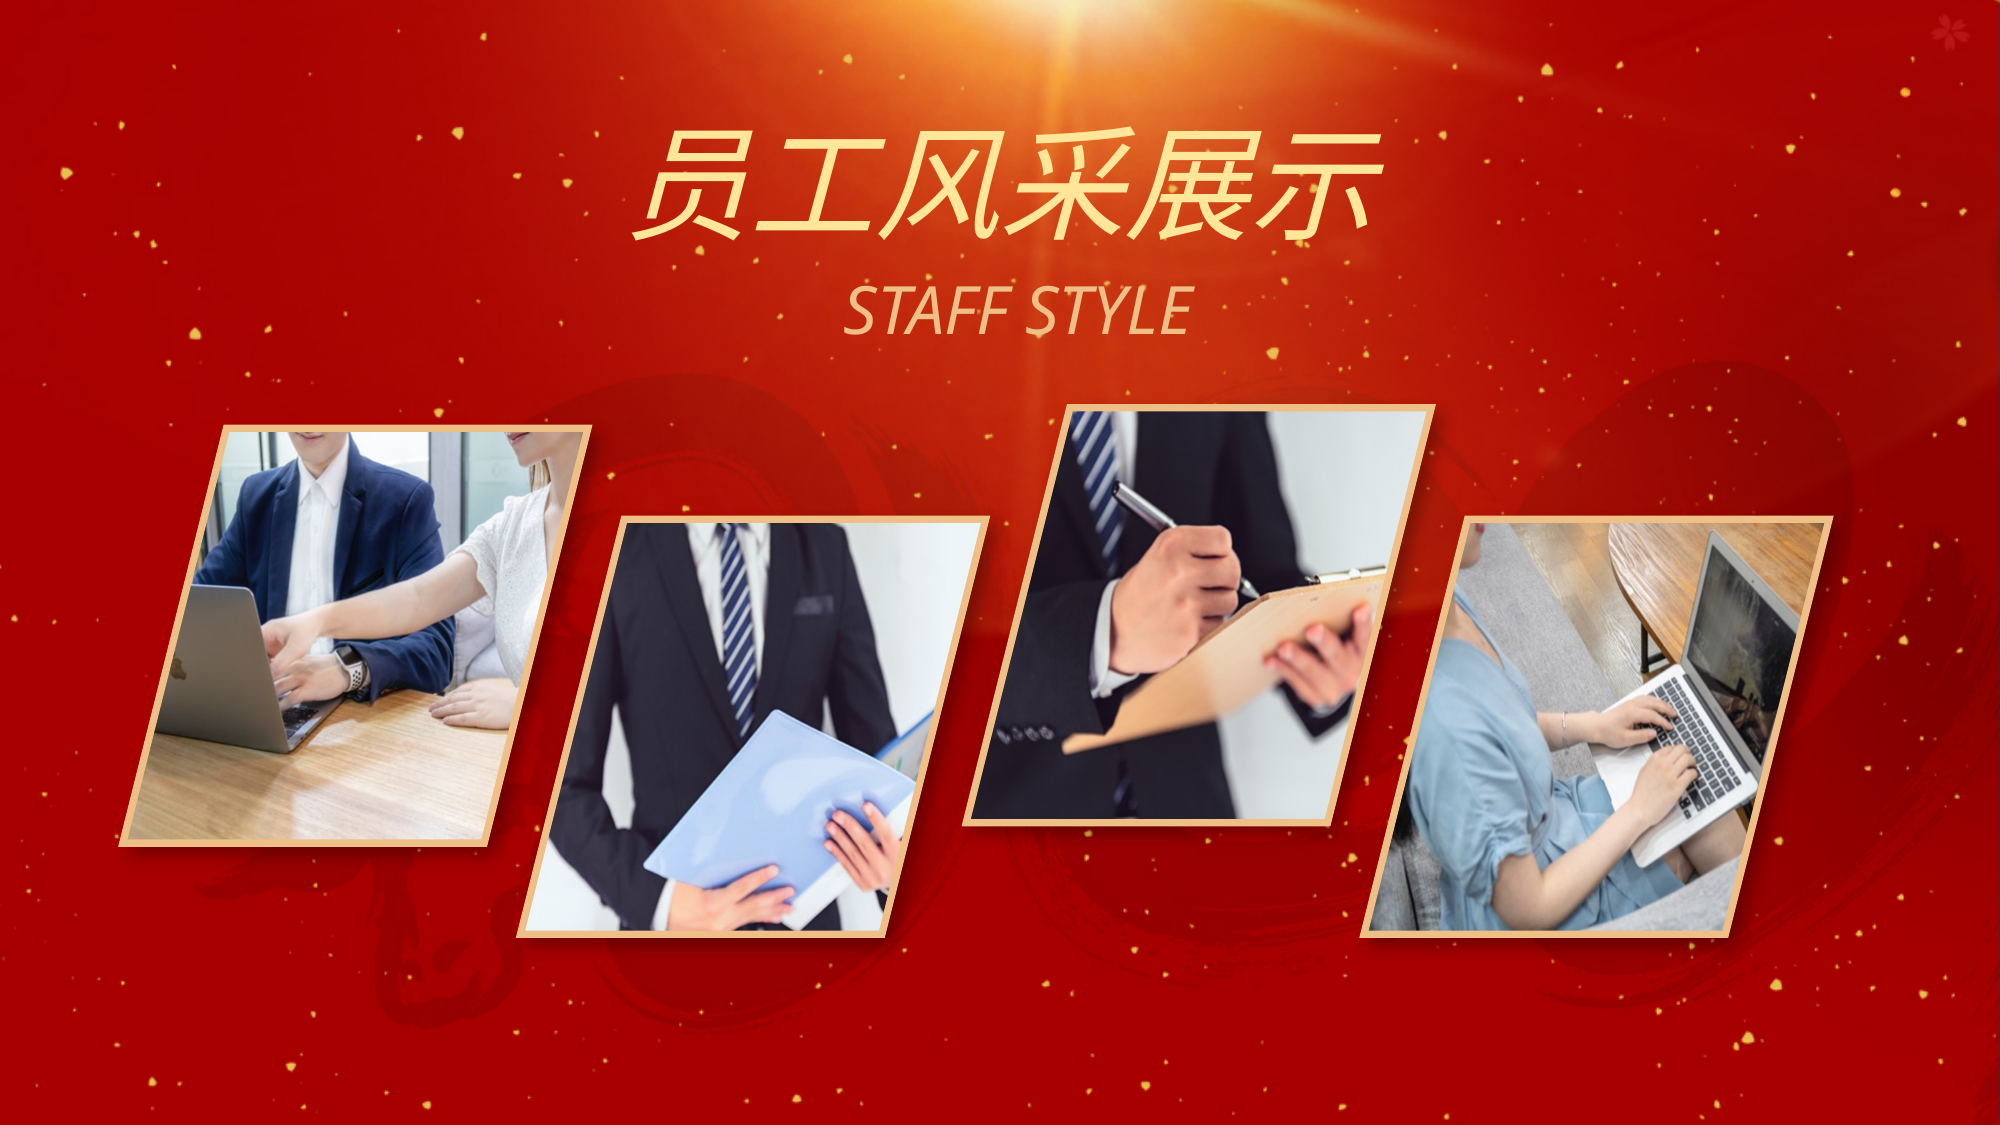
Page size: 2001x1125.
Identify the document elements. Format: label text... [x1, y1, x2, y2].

text_box [519, 518, 988, 936]
text_box 员工风采展示 [610, 98, 1390, 263]
text_box STAFF STYLE [828, 263, 1208, 356]
picture [0, 0, 2001, 1125]
text_box [1362, 518, 1831, 936]
text_box [121, 427, 590, 845]
text_box [964, 406, 1433, 824]
